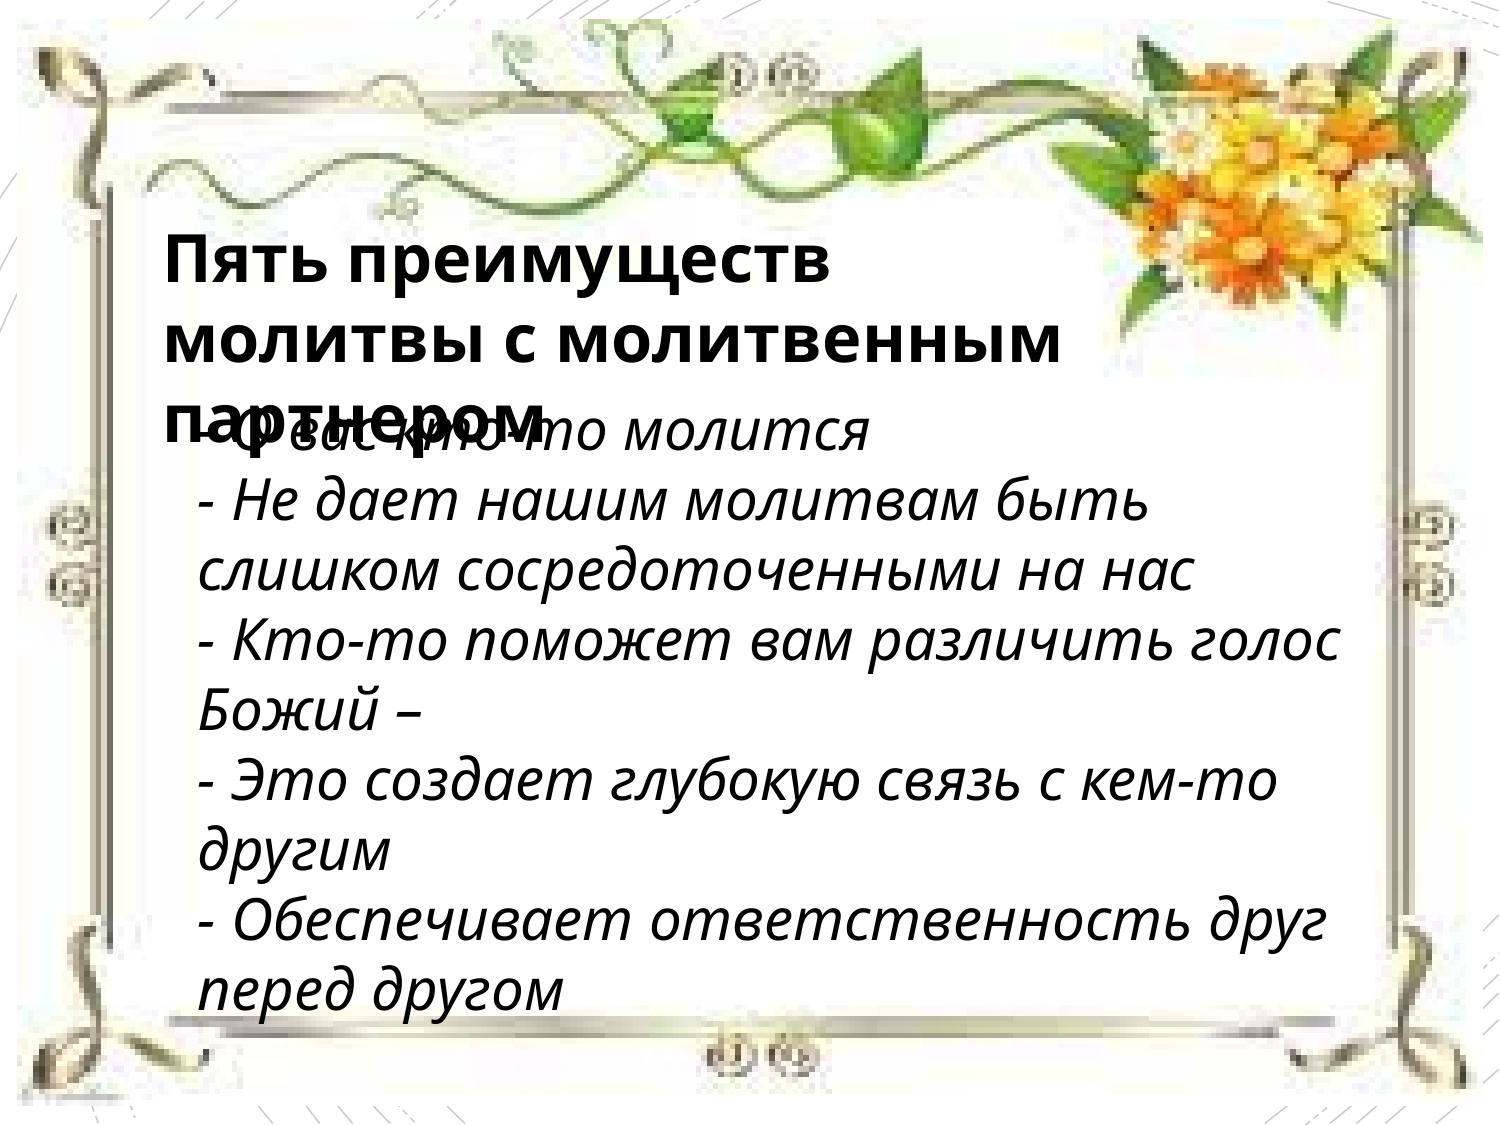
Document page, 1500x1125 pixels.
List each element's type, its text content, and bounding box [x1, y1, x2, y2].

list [17, 18, 1483, 1107]
text_box - О вас кто-то молится - Не дает нашим молитвам быть слишком сосредоточенными на нас - Кто-то поможет вам различить голос Божий – - Это создает глубокую связь с кем-то другим - Обеспечивает ответственность друг перед другом [182, 1107, 1381, 1120]
